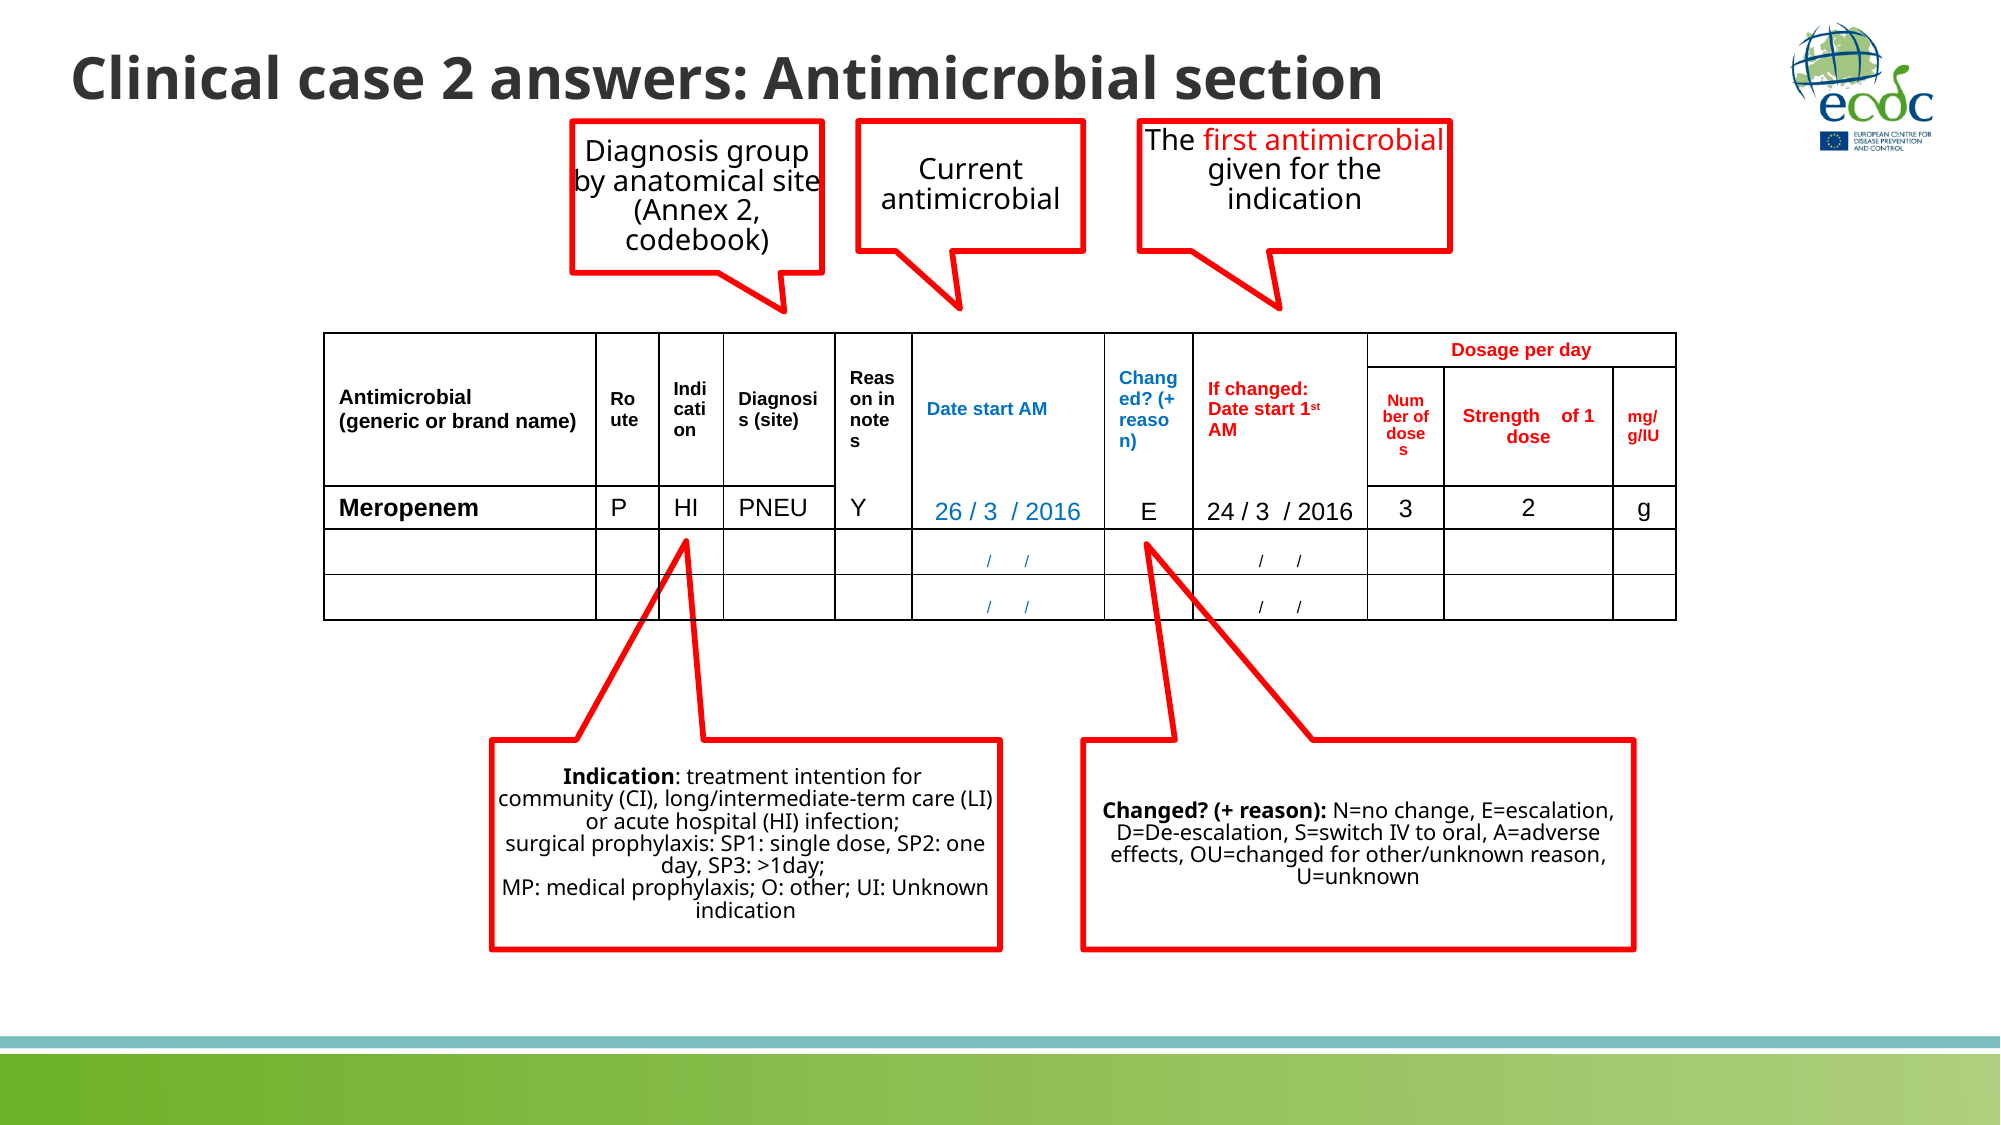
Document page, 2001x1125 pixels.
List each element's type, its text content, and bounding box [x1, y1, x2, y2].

table_cell PNEU [724, 487, 834, 528]
text_box Current antimicrobial [858, 180, 1084, 309]
table_cell / / [1194, 530, 1367, 574]
table_cell mg/g/IU [1614, 368, 1675, 485]
table_cell [1174, 575, 1192, 596]
picture [0, 0, 2000, 1125]
table_cell [325, 530, 595, 574]
table_cell Meropenem [325, 487, 595, 528]
table_cell [1105, 575, 1157, 619]
table_cell [724, 575, 834, 619]
text_box The first antimicrobial given for the indication [1139, 121, 1450, 309]
table_header Date start AM [913, 334, 1104, 486]
table_cell Y [836, 486, 911, 528]
table_cell Number of doses [1368, 368, 1443, 485]
table_header Changed? (+ reason) [1105, 334, 1192, 486]
table_cell [1614, 530, 1675, 574]
table_cell [1445, 530, 1612, 574]
table_cell [1105, 530, 1192, 574]
table_cell Strength of 1 dose [1445, 368, 1612, 485]
table_cell [660, 575, 723, 619]
table_header Antimicrobial (generic or brand name) [325, 334, 595, 485]
table_cell [836, 530, 911, 574]
table_header Reason in notes [836, 334, 911, 486]
table_cell P [597, 487, 658, 528]
table_cell / / [1194, 575, 1367, 619]
table_cell E [1105, 486, 1192, 528]
table_cell / / [913, 530, 1104, 574]
title Clinical case 2 answers: Antimicrobial section [70, 49, 1764, 180]
table_header Indication [660, 334, 723, 485]
table_cell [325, 575, 595, 619]
table_header Route [597, 334, 658, 485]
table_cell g [1614, 487, 1675, 528]
table_cell HI [660, 487, 723, 528]
text_box Diagnosis group by anatomical site (Annex 2, codebook) [572, 180, 822, 312]
table_cell [836, 575, 911, 619]
table_cell 26 / 3 / 2016 [913, 486, 1104, 528]
text_box Indication: treatment intention for community (CI), long/intermediate-term care (LI) or acute hospital (HI) infection; surgical prophylaxis: SP1: single dose, SP2: one day, SP3: >1day; MP: medical prophylaxis; O: other; UI: Unknown indication [491, 621, 1000, 950]
table_cell 24 / 3 / 2016 [1194, 486, 1367, 528]
table_header Diagnosis (site) [724, 334, 834, 485]
table_cell [660, 530, 723, 574]
table_cell 3 [1368, 487, 1443, 528]
table_header Dosage per day [1368, 334, 1675, 366]
table_header If changed: Date start 1st AM [1194, 334, 1367, 486]
table_cell [597, 575, 658, 619]
table_cell 2 [1445, 487, 1612, 528]
table_cell [597, 530, 658, 574]
table_cell [1614, 575, 1675, 619]
table_cell / / [913, 575, 1104, 619]
table_cell [1445, 575, 1612, 619]
text_box Changed? (+ reason): N=no change, E=escalation, D=De-escalation, S=switch IV to oral, A=adverse effects, OU=changed for other/unknown reason, U=unknown [1083, 544, 1634, 950]
table_cell [1368, 575, 1443, 619]
table_cell [1368, 530, 1443, 574]
table_cell [724, 530, 834, 574]
